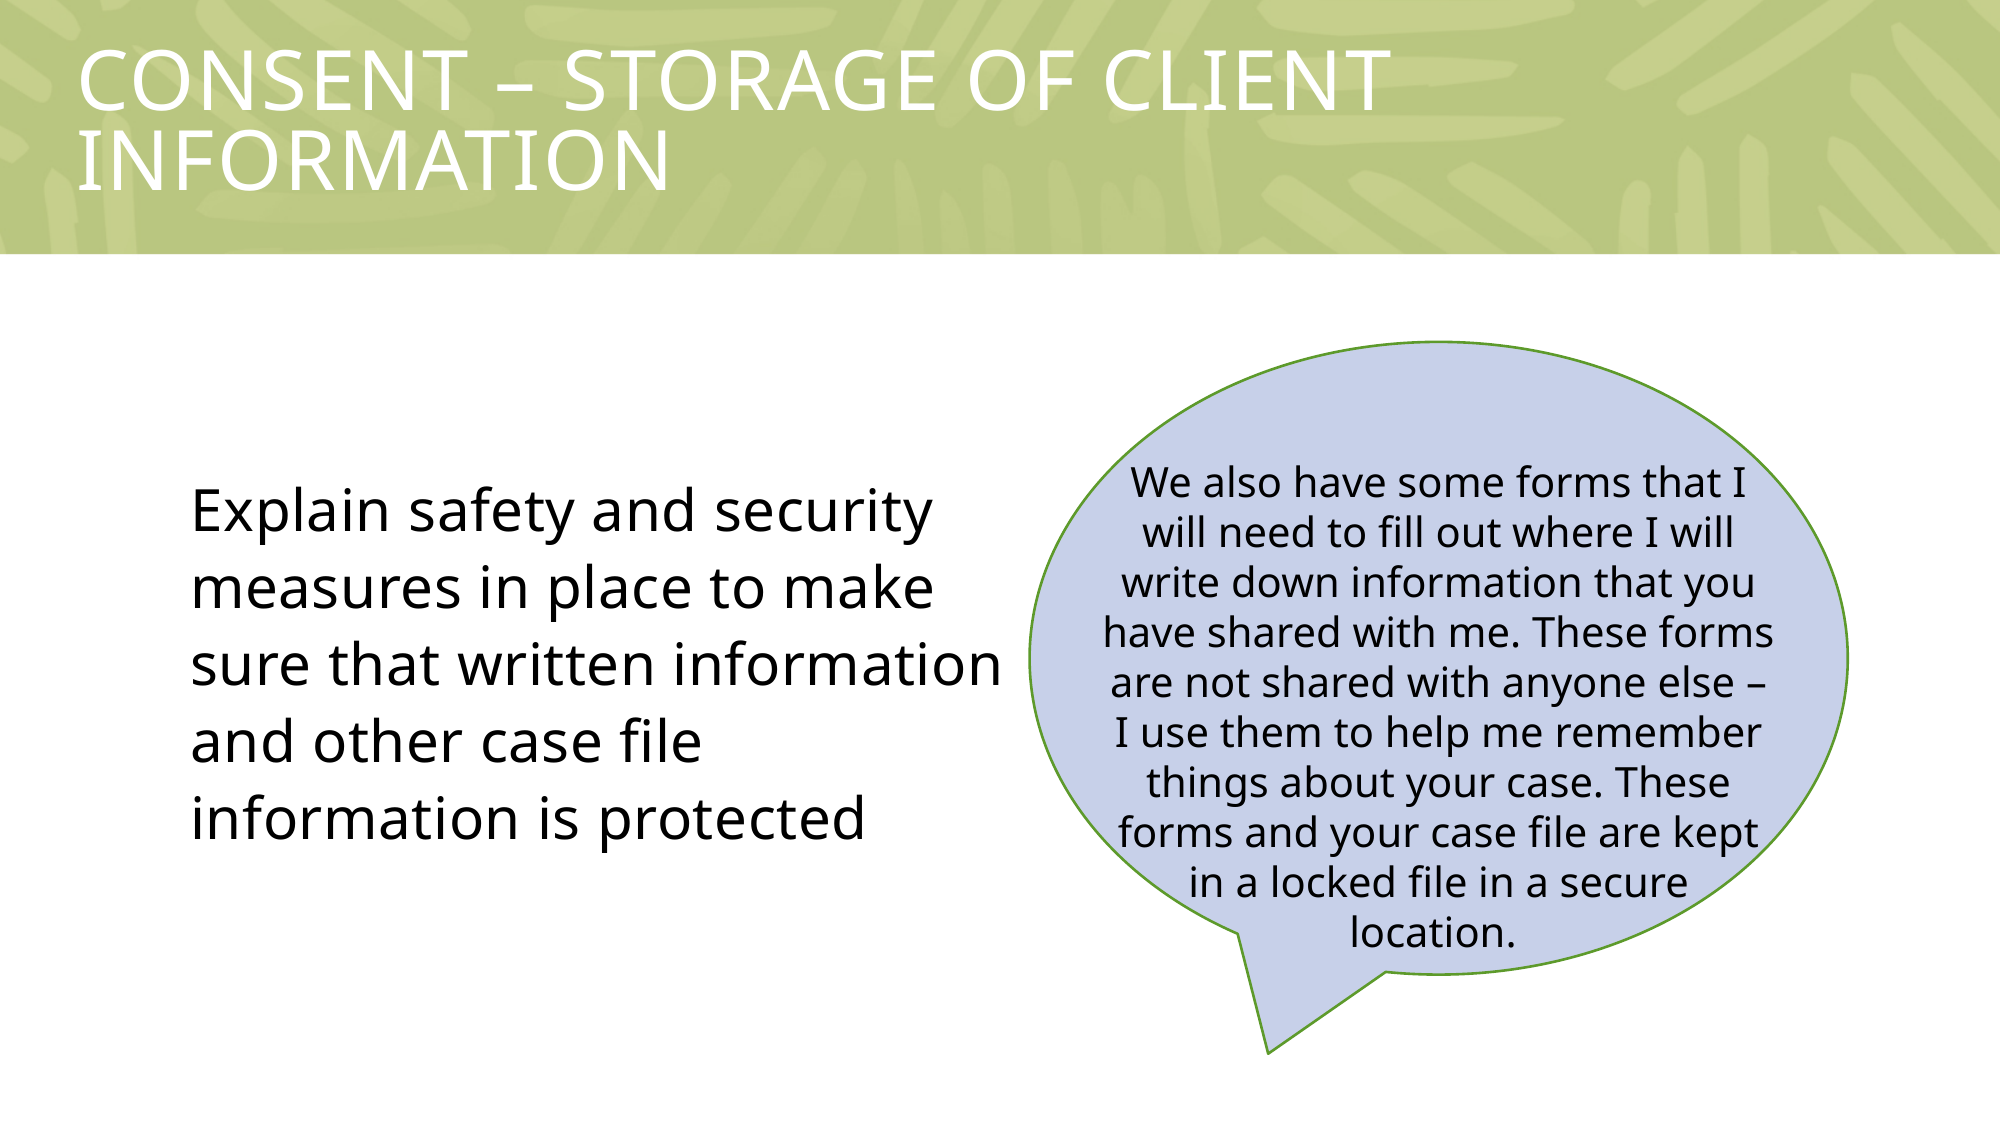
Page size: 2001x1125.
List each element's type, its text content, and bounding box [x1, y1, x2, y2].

list Explain safety and security measures in place to make sure that written information and other case file information is protected [167, 374, 1025, 1036]
text_box [1793, 497, 1850, 819]
text_box [1028, 498, 1084, 819]
title Consent – Storage of client information [61, 33, 1938, 220]
text_box We also have some forms that I will need to fill out where I will write down information that you have shared with me. These forms are not shared with anyone else – I use them to help me remember things about your case. These forms and your case file are kept in a locked file in a secure location. [1084, 448, 1793, 964]
text_box [1131, 340, 1747, 448]
picture [0, 0, 2000, 1125]
text_box [1243, 964, 1550, 1055]
